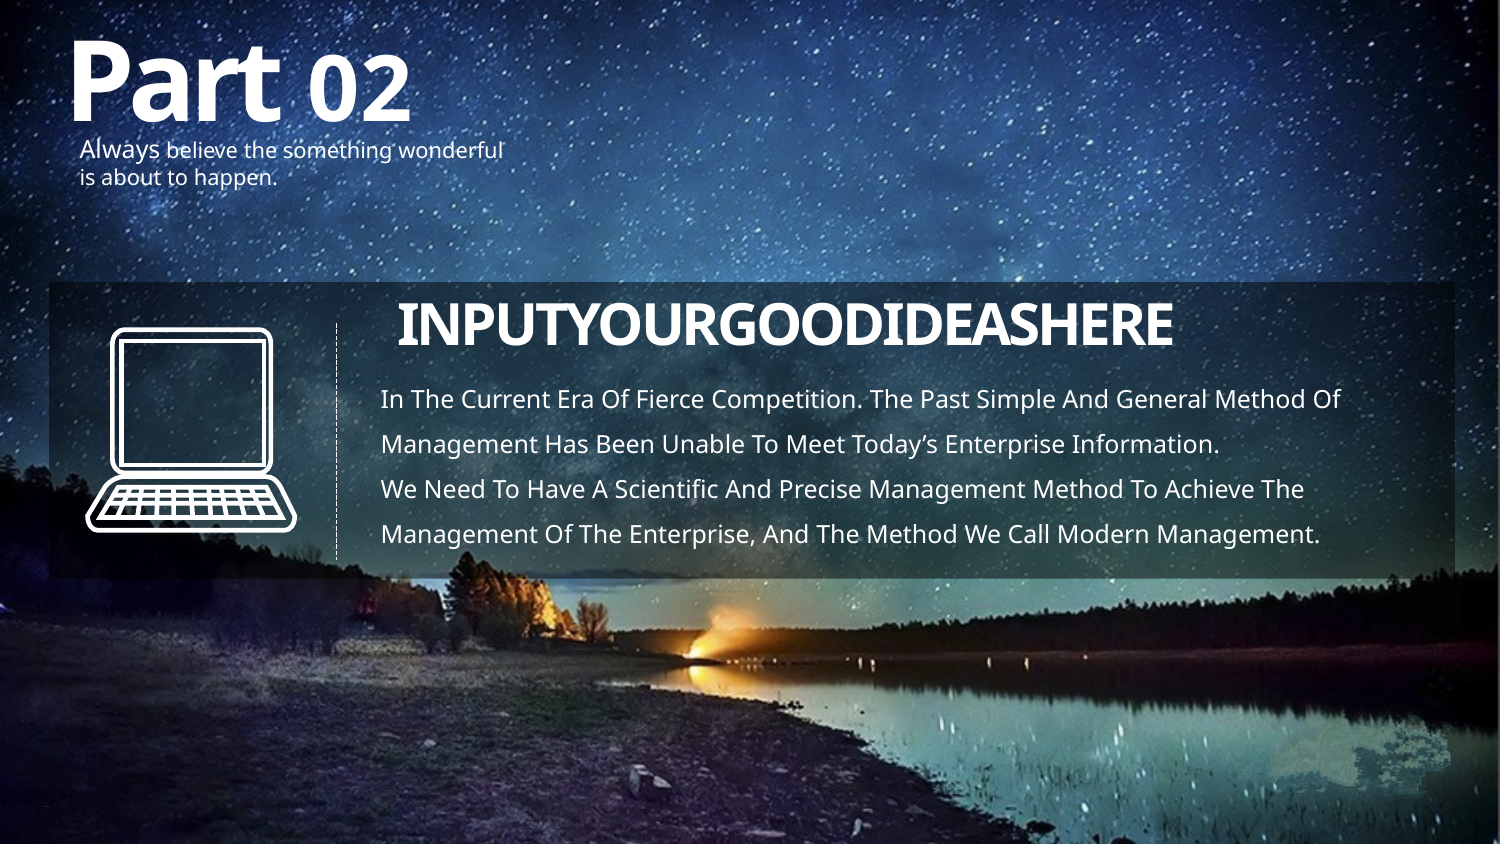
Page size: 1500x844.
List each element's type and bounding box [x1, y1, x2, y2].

text_box [87, 329, 296, 531]
picture [0, 0, 1500, 844]
